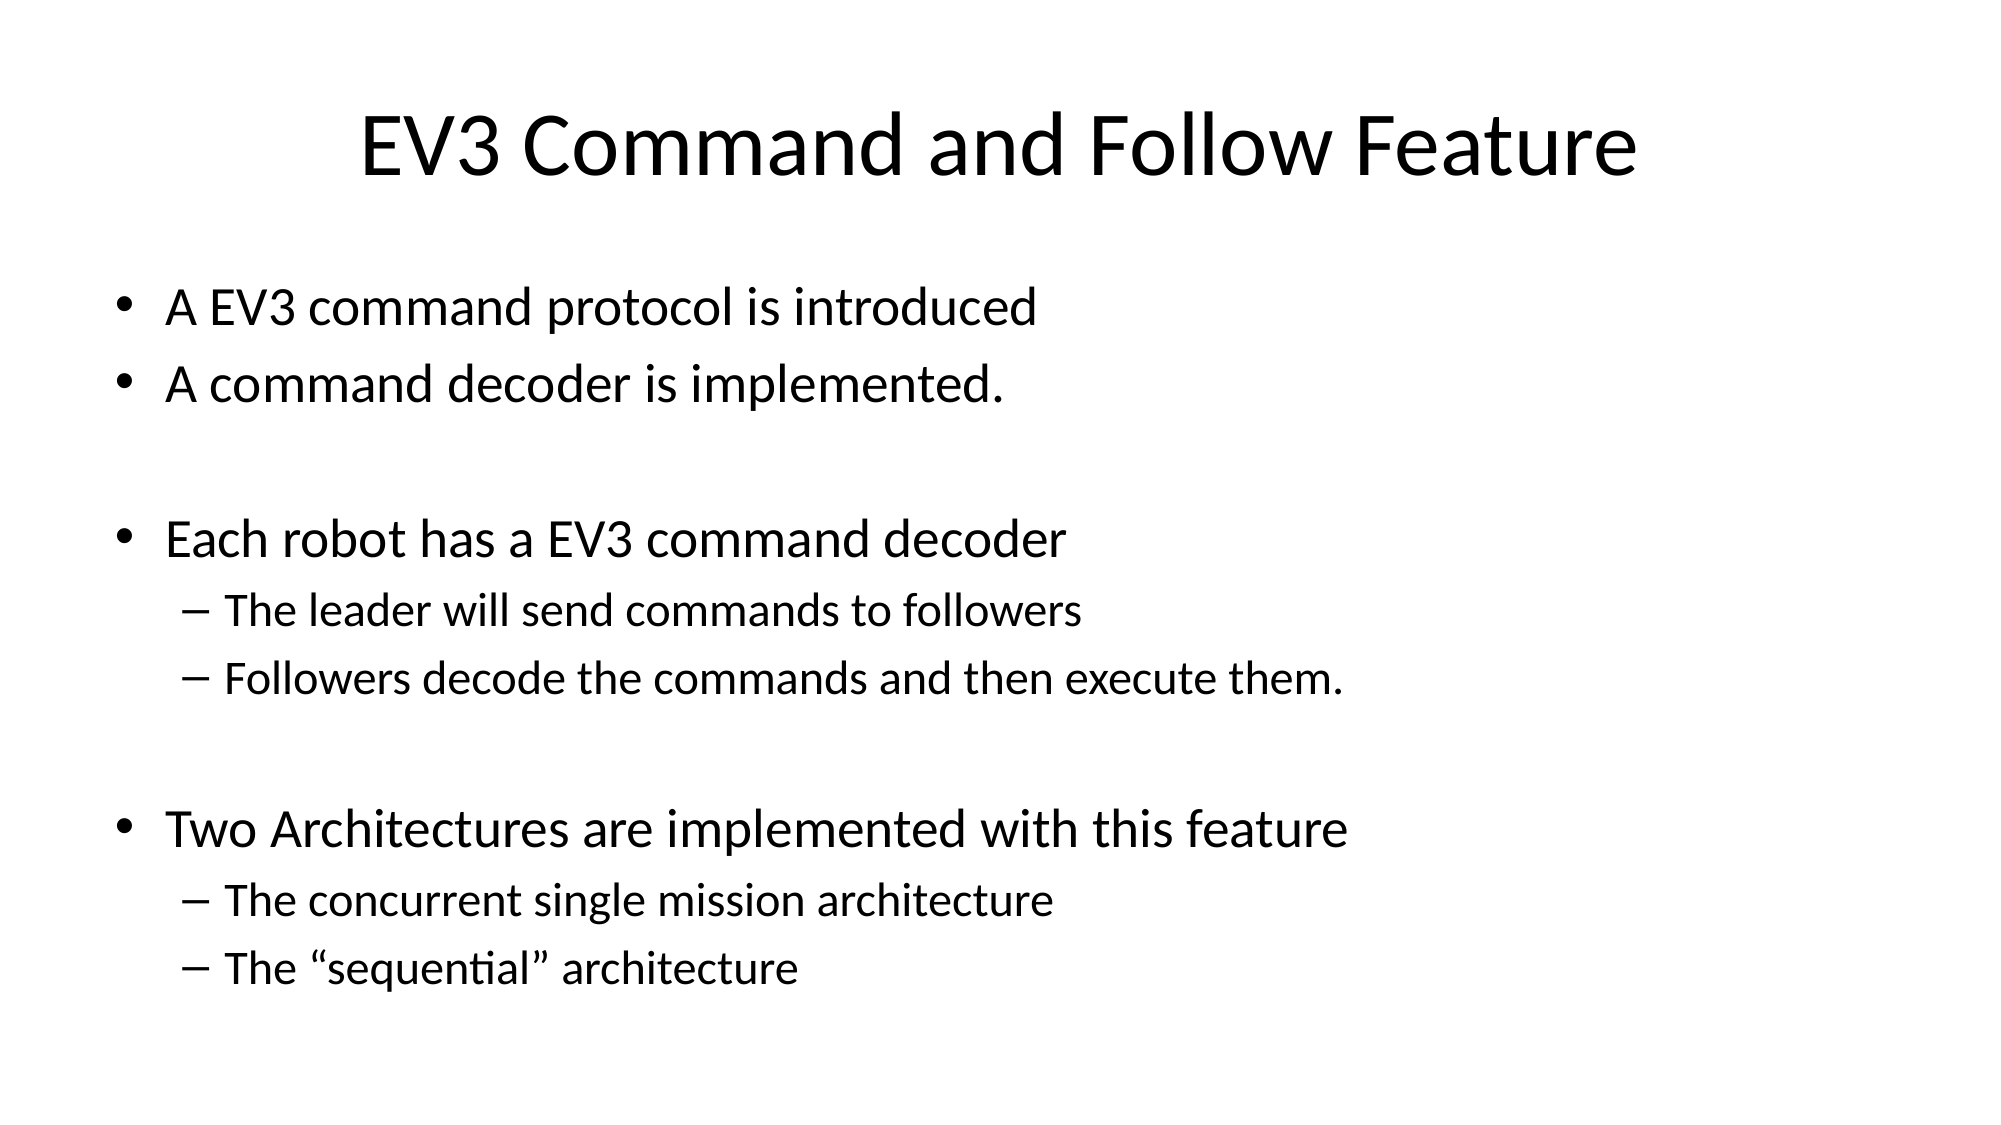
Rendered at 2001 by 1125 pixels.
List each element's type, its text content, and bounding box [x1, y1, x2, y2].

title EV3 Command and Follow Feature [99, 45, 1900, 233]
list A EV3 command protocol is introduced A command decoder is implemented. Each robot has a EV3 command decoder The leader will send commands to followers Followers decode the commands and then execute them. Two Architectures are implemented with this feature The concurrent single mission architecture The “sequential” architecture [99, 262, 1900, 1005]
